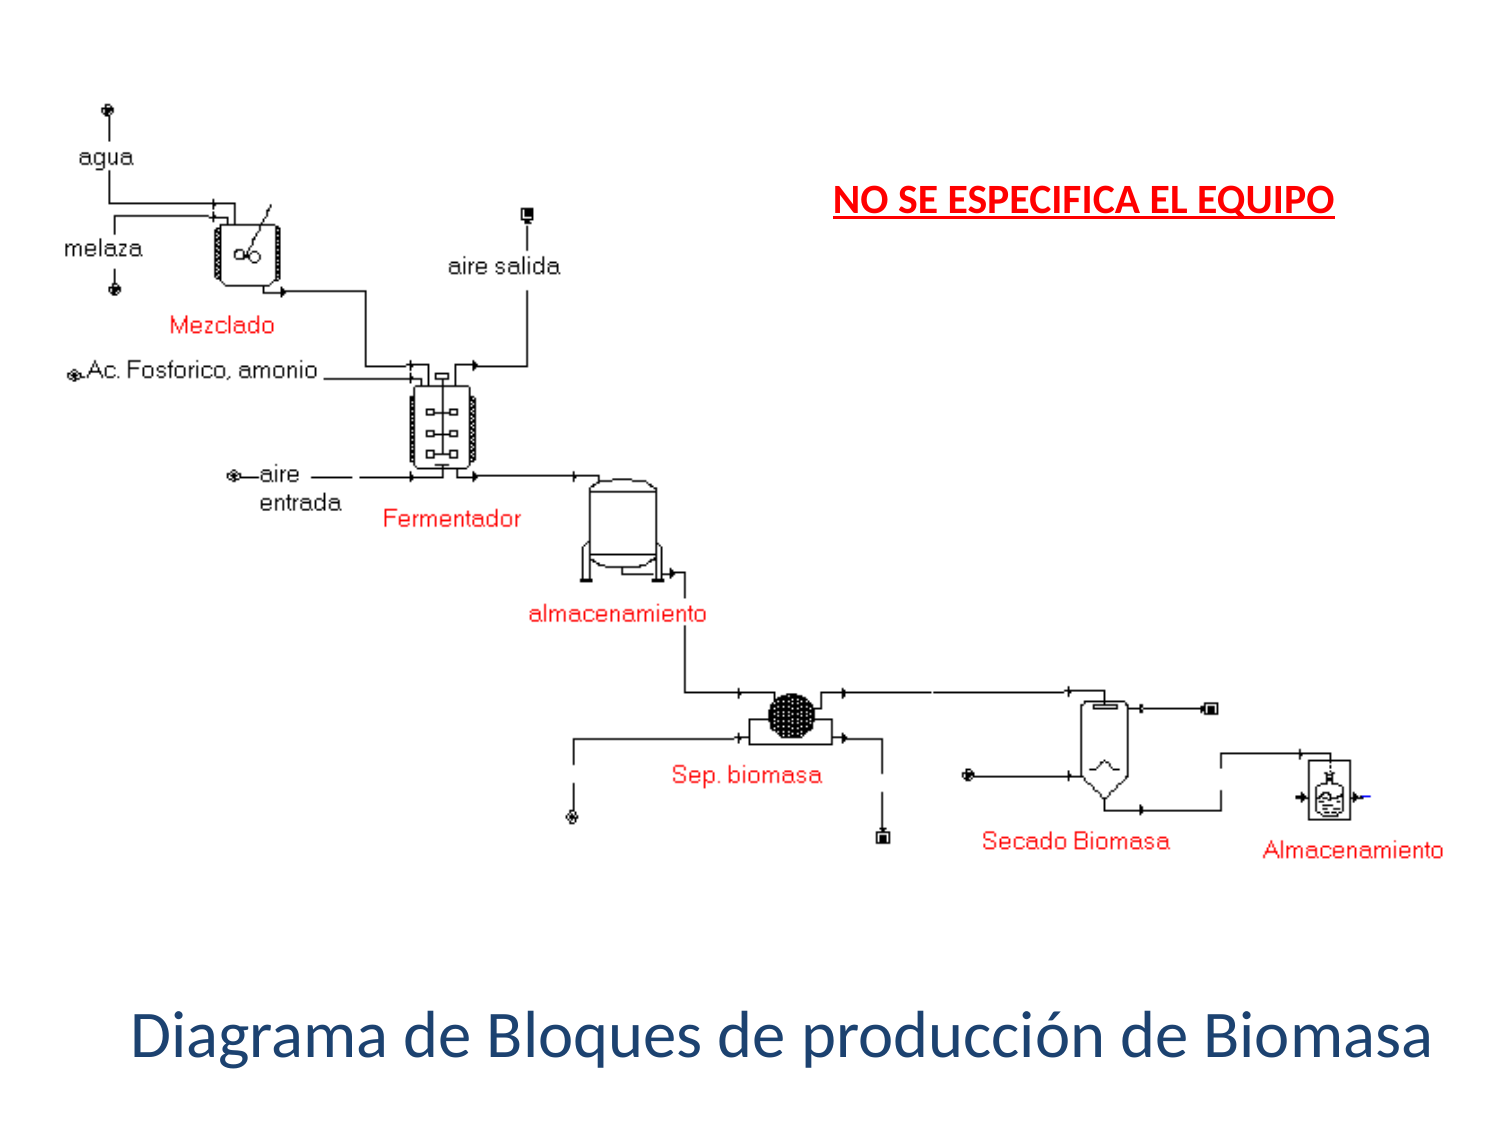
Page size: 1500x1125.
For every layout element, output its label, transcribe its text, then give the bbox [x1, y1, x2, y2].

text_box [64, 89, 1460, 899]
text_box Diagrama de Bloques de producción de Biomasa [64, 937, 1500, 1125]
